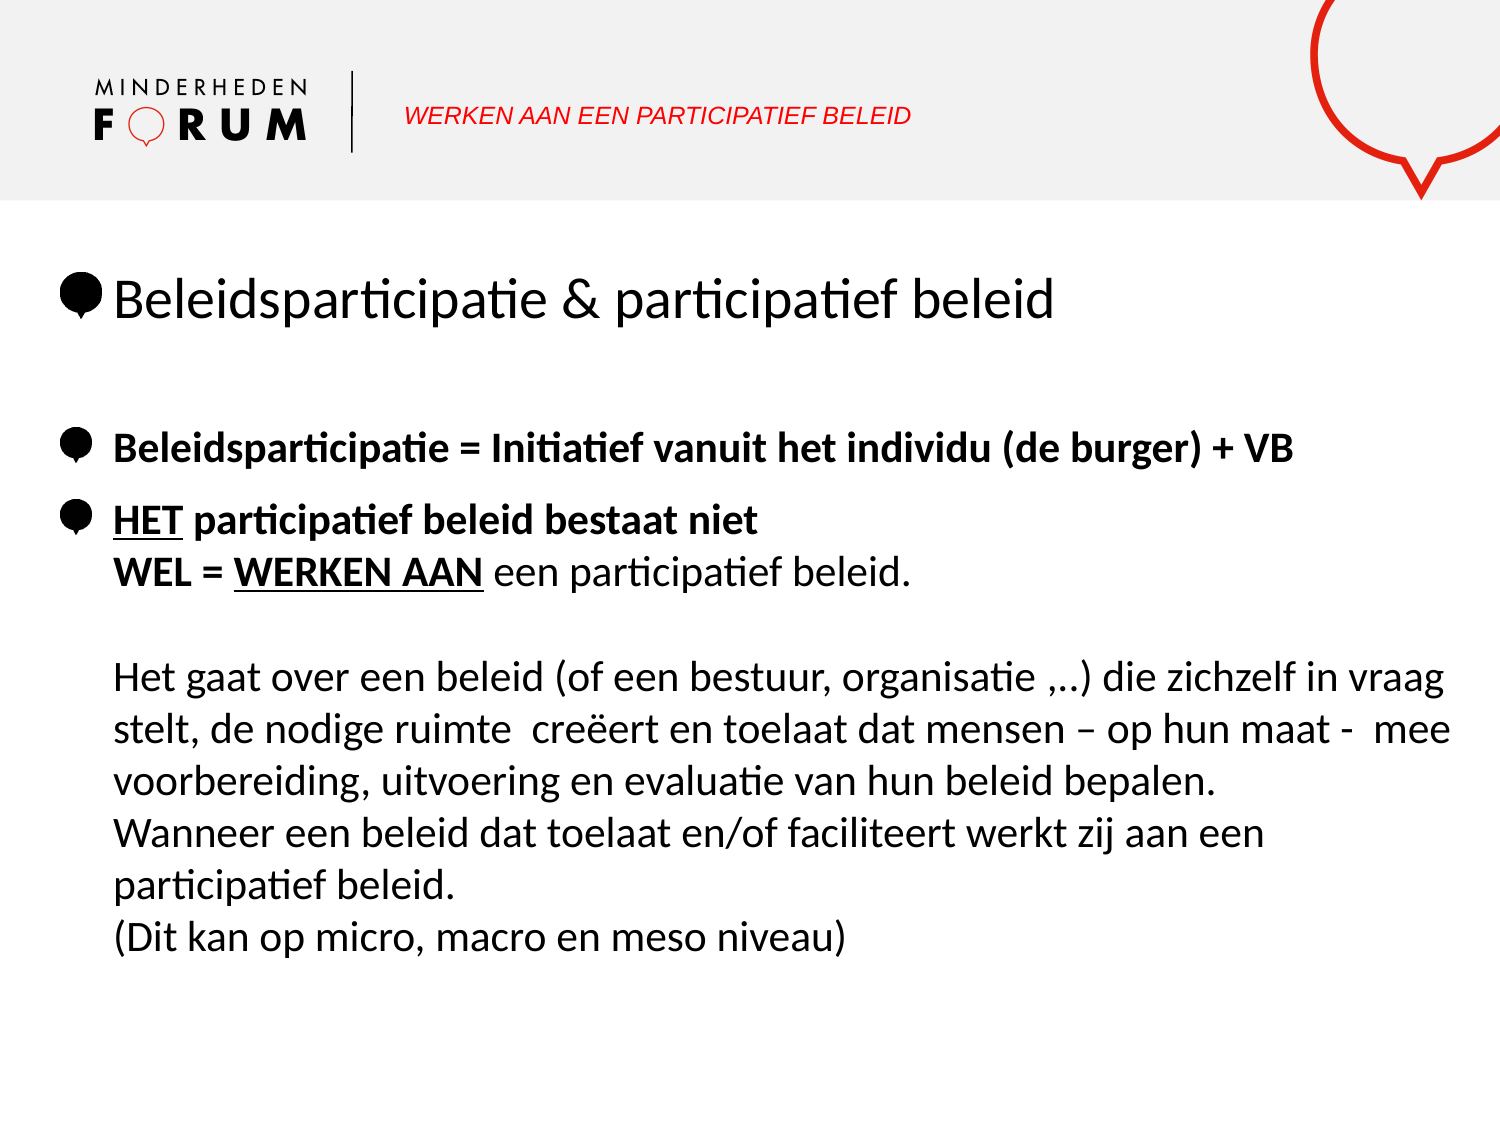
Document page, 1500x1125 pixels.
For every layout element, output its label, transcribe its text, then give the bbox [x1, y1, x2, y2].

list Beleidsparticipatie & participatief beleid Beleidsparticipatie = Initiatief vanuit het individu (de burger) + VB HET participatief beleid bestaat niet WEL = WERKEN AAN een participatief beleid. Het gaat over een beleid (of een bestuur, organisatie ,..) die zichzelf in vraag stelt, de nodige ruimte creëert en toelaat dat mensen – op hun maat - mee voorbereiding, uitvoering en evaluatie van hun beleid bepalen. Wanneer een beleid dat toelaat en/of faciliteert werkt zij aan een participatief beleid. (Dit kan op micro, macro en meso niveau) [45, 253, 1482, 1012]
picture [0, 0, 1500, 1125]
footer WERKEN AAN EEN PARTICIPATIEF BELEID [388, 84, 1269, 145]
